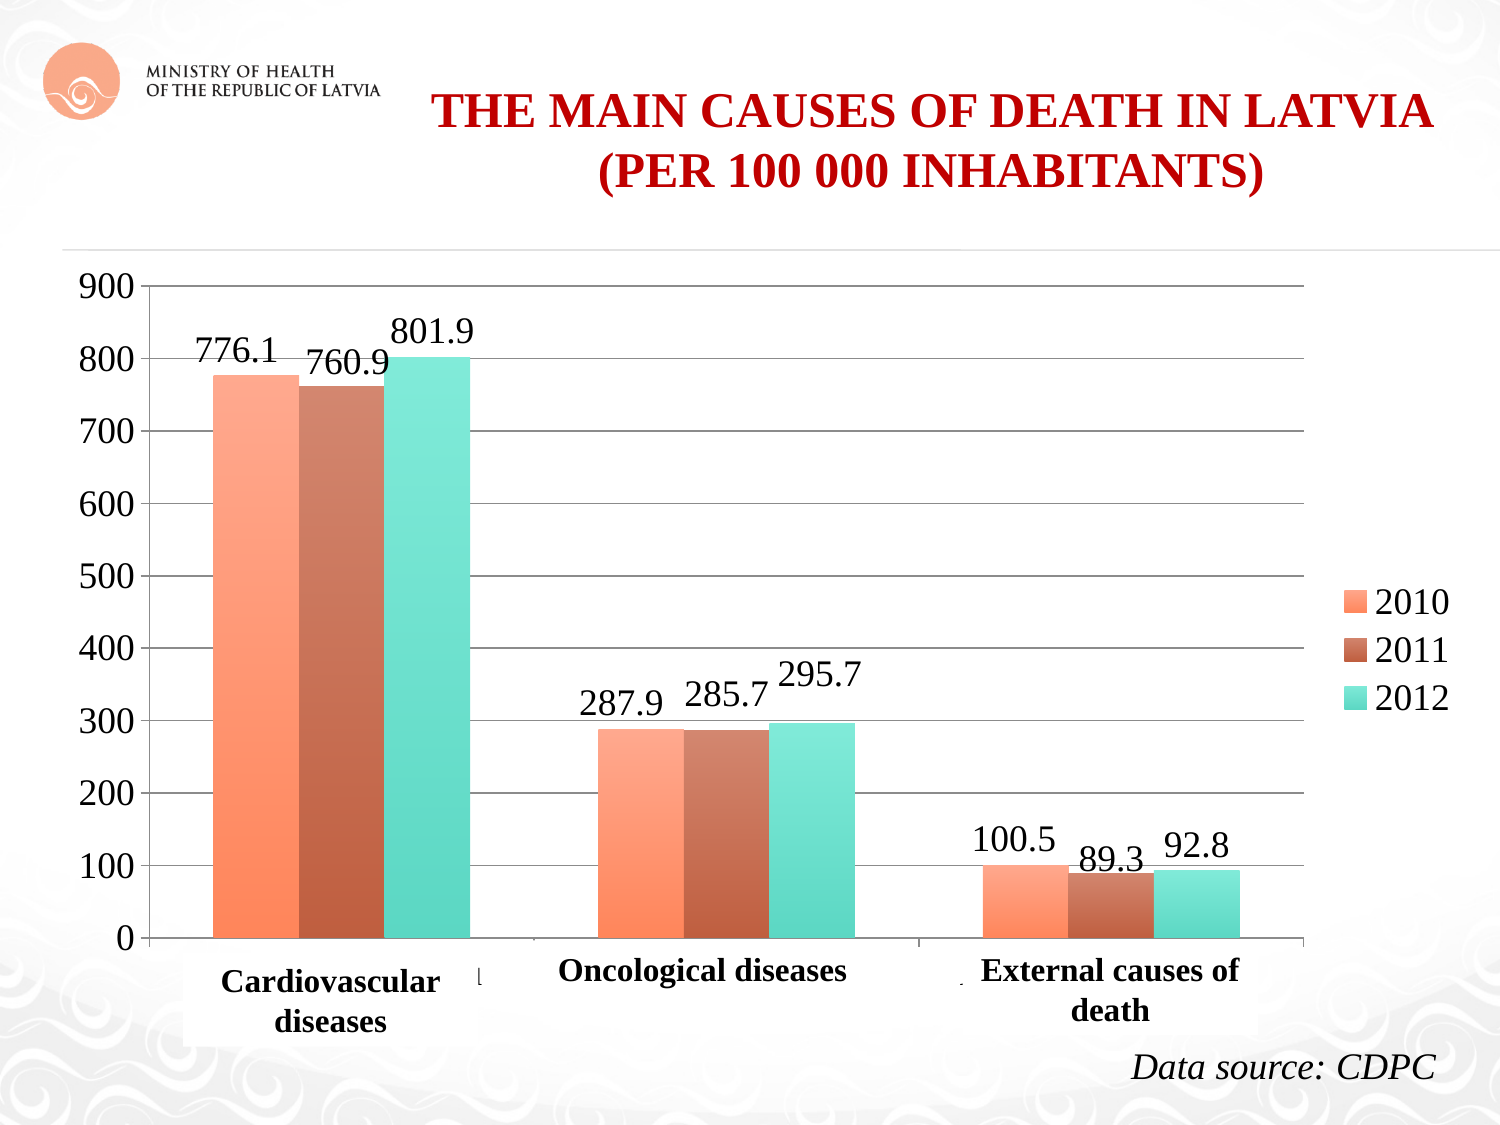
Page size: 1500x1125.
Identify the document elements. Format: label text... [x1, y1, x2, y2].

chart [49, 249, 1476, 1051]
text_box Data source: CDPC [1116, 1068, 1459, 1095]
picture [0, 0, 1500, 1125]
title The main causes of death in Latvia (Per 100 000 inhabitants) [387, 24, 1475, 249]
